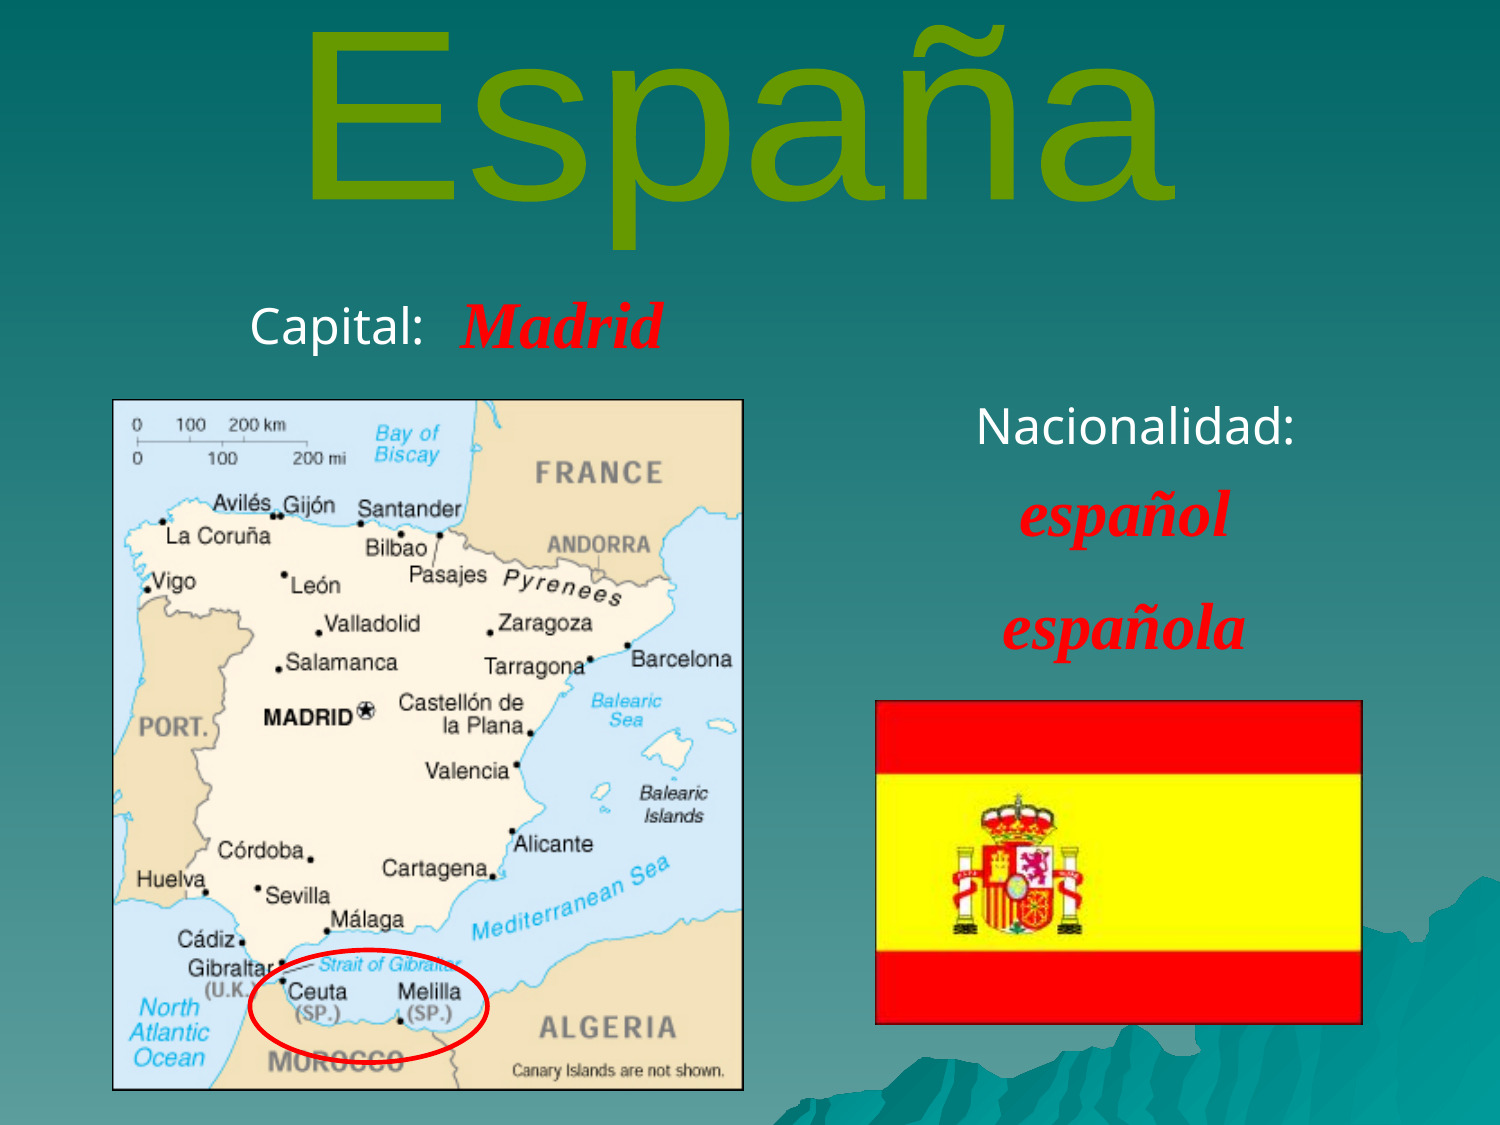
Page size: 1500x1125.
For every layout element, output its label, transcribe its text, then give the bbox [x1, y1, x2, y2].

text_box Capital: [235, 287, 441, 363]
picture [874, 700, 1363, 1026]
text_box Madrid [412, 274, 713, 370]
text_box Nacionalidad: [960, 387, 1312, 463]
picture [112, 399, 745, 1092]
text_box español española [950, 462, 1300, 671]
